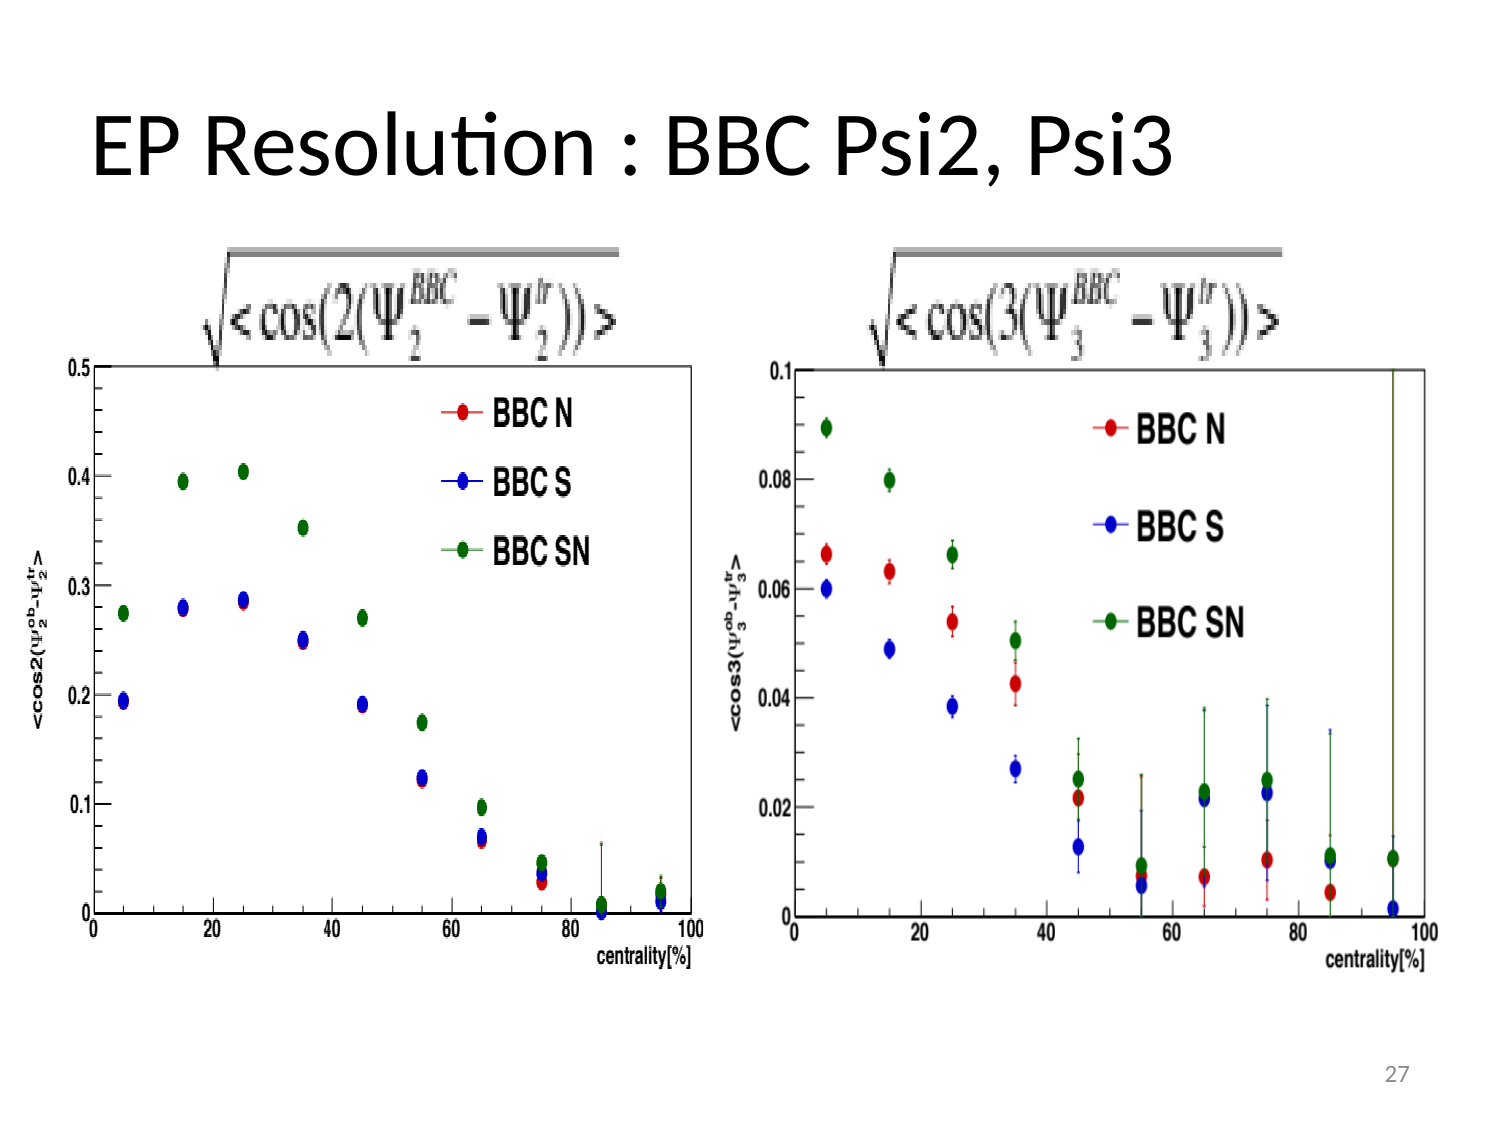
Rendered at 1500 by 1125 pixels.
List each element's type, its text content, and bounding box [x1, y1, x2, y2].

title EP Resolution : BBC Psi2, Psi3 [75, 45, 1425, 233]
slide_number 27 [1074, 1042, 1425, 1103]
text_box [194, 232, 625, 373]
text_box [861, 232, 1288, 373]
picture [23, 350, 704, 974]
picture [719, 356, 1439, 974]
